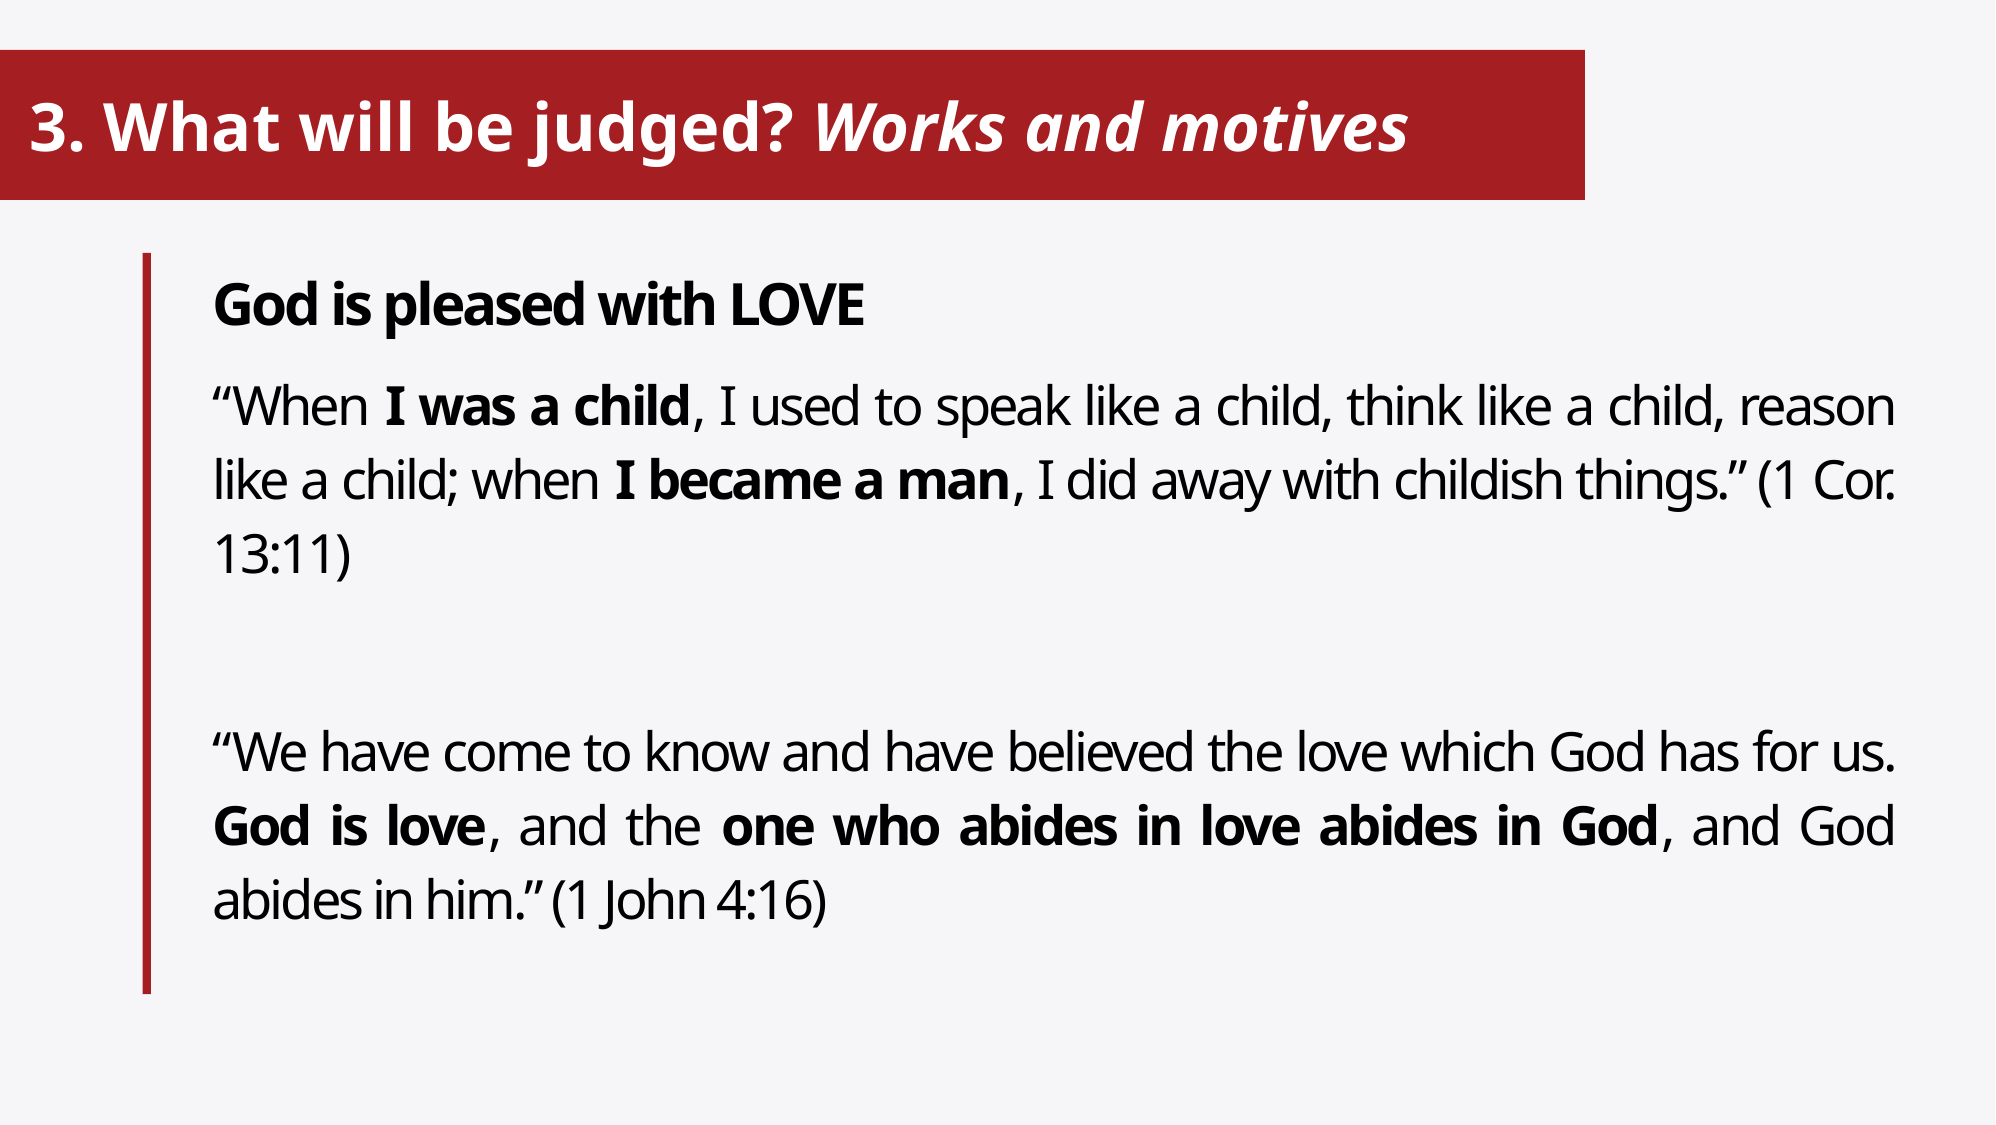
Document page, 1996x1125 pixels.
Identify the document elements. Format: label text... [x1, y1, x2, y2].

subtitle God is pleased with LOVE “When I was a child, I used to speak like a child, think like a child, reason like a child; when I became a man, I did away with childish things.” (1 Cor. 13:11) “We have come to know and have believed the love which God has for us. God is love, and the one who abides in love abides in God, and God abides in him.” (1 John 4:16) [197, 249, 1910, 1000]
title 3. What will be judged? Works and motives [14, 62, 1810, 188]
